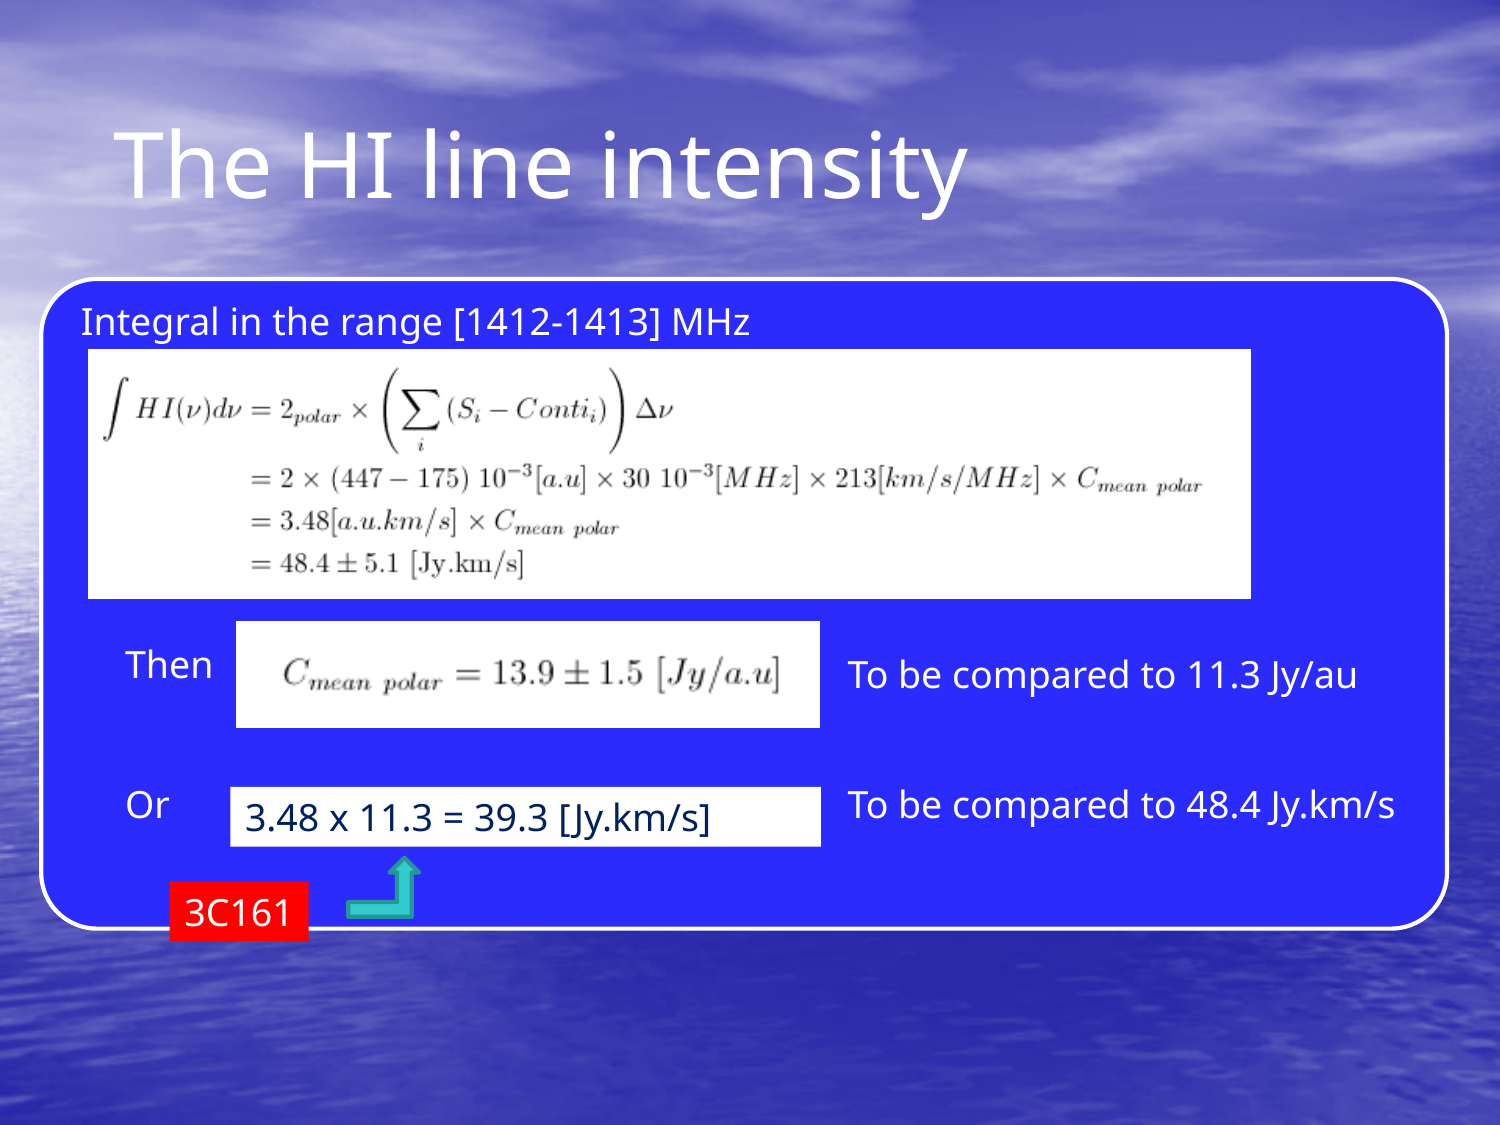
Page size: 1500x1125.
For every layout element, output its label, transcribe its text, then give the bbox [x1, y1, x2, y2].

title The HI line intensity [74, 47, 1426, 276]
text_box To be compared to 48.4 Jy.km/s [832, 773, 1424, 834]
picture [88, 349, 1252, 599]
text_box To be compared to 11.3 Jy/au [832, 643, 1424, 704]
picture [236, 621, 820, 729]
text_box [39, 276, 1450, 931]
text_box 3.48 x 11.3 = 39.3 [Jy.km/s] [230, 786, 821, 847]
text_box 3C161 [169, 881, 309, 942]
text_box Or [110, 773, 185, 834]
text_box [346, 855, 422, 919]
text_box Then [110, 633, 229, 694]
text_box Integral in the range [1412-1413] MHz [66, 290, 766, 351]
